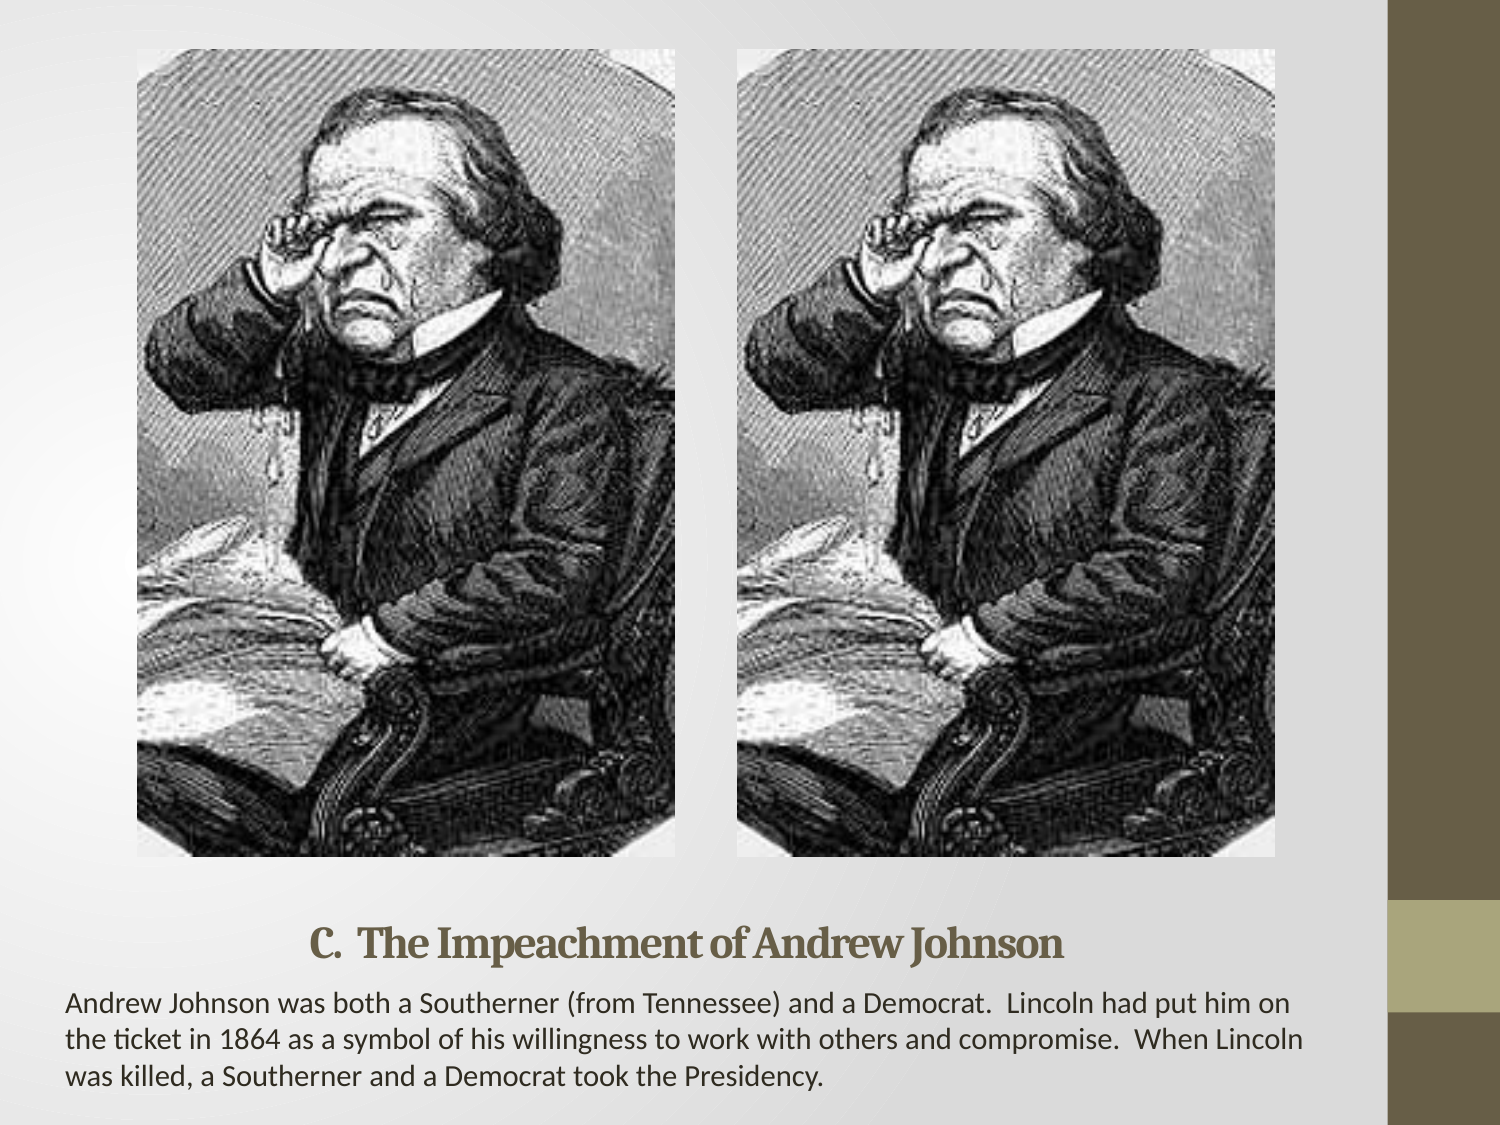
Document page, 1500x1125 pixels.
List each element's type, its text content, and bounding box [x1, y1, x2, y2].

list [136, 49, 676, 857]
list Andrew Johnson was both a Southerner (from Tennessee) and a Democrat. Lincoln had put him on the ticket in 1864 as a symbol of his willingness to work with others and compromise. When Lincoln was killed, a Southerner and a Democrat took the Presidency. [50, 975, 1325, 1100]
picture [736, 49, 1276, 857]
title C. The Impeachment of Andrew Johnson [50, 888, 1325, 975]
